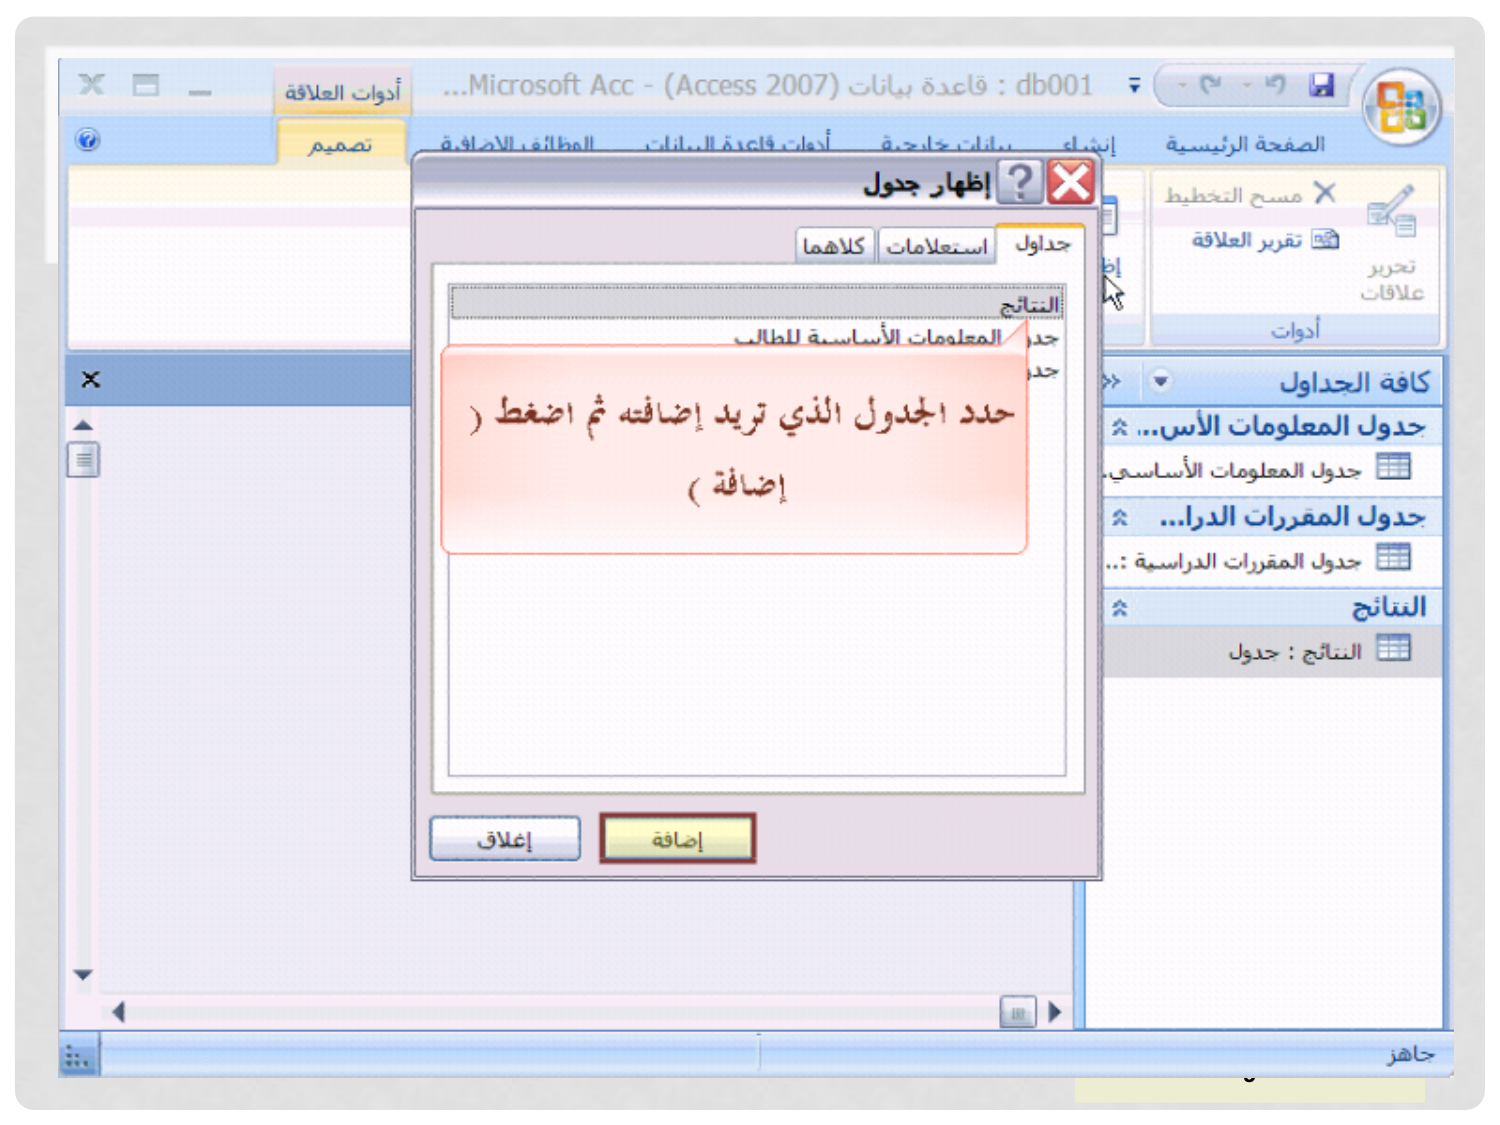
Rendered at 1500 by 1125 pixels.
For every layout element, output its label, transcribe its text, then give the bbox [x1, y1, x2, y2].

picture [58, 58, 1454, 1079]
slide_number 9 [1074, 1079, 1425, 1103]
